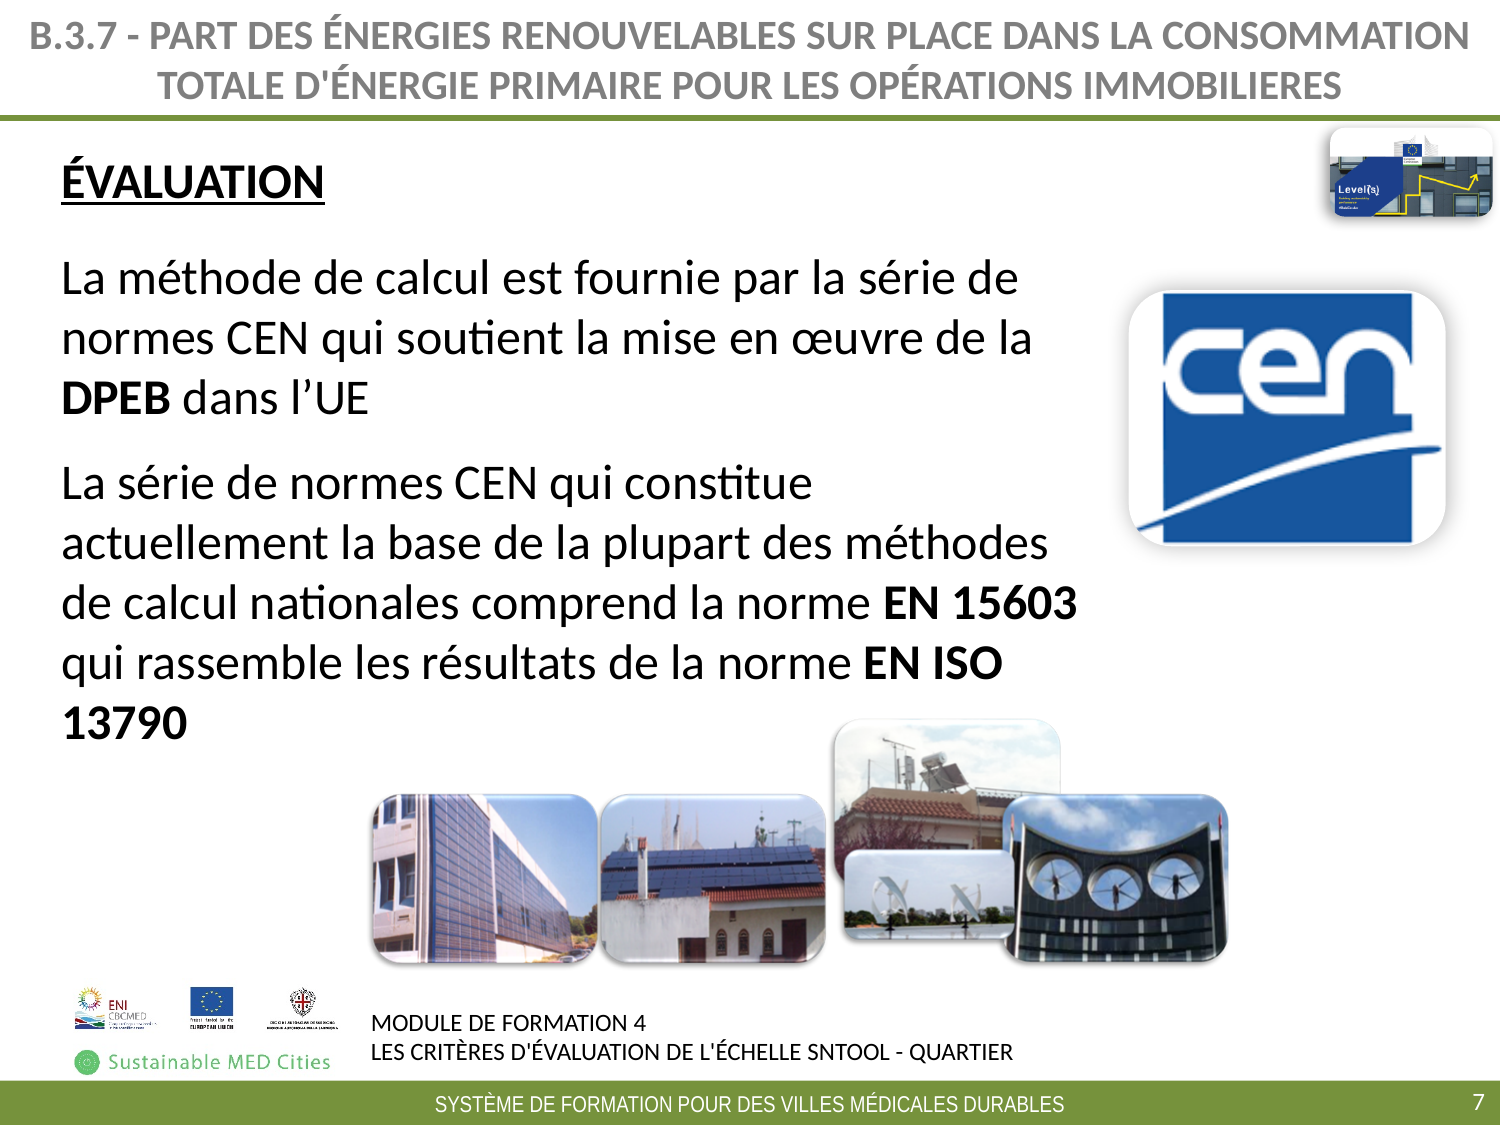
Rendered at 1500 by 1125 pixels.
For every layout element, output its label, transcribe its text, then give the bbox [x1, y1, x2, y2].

picture [1128, 289, 1446, 547]
title B.3.7 - PART DES ÉNERGIES RENOUVELABLES SUR PLACE DANS LA CONSOMMATION TOTALE D'ÉNERGIE PRIMAIRE POUR LES OPÉRATIONS IMMOBILIERES [0, 0, 1500, 117]
slide_number ‹#› [1149, 1074, 1500, 1125]
list ÉVALUATION La méthode de calcul est fournie par la série de normes CEN qui soutient la mise en œuvre de la DPEB dans l’UE La série de normes CEN qui constitue actuellement la base de la plupart des méthodes de calcul nationales comprend la norme EN 15603 qui rassemble les résultats de la norme EN ISO 13790 [46, 140, 1108, 549]
picture [362, 713, 1234, 975]
picture [62, 978, 356, 1080]
picture [1329, 127, 1493, 217]
